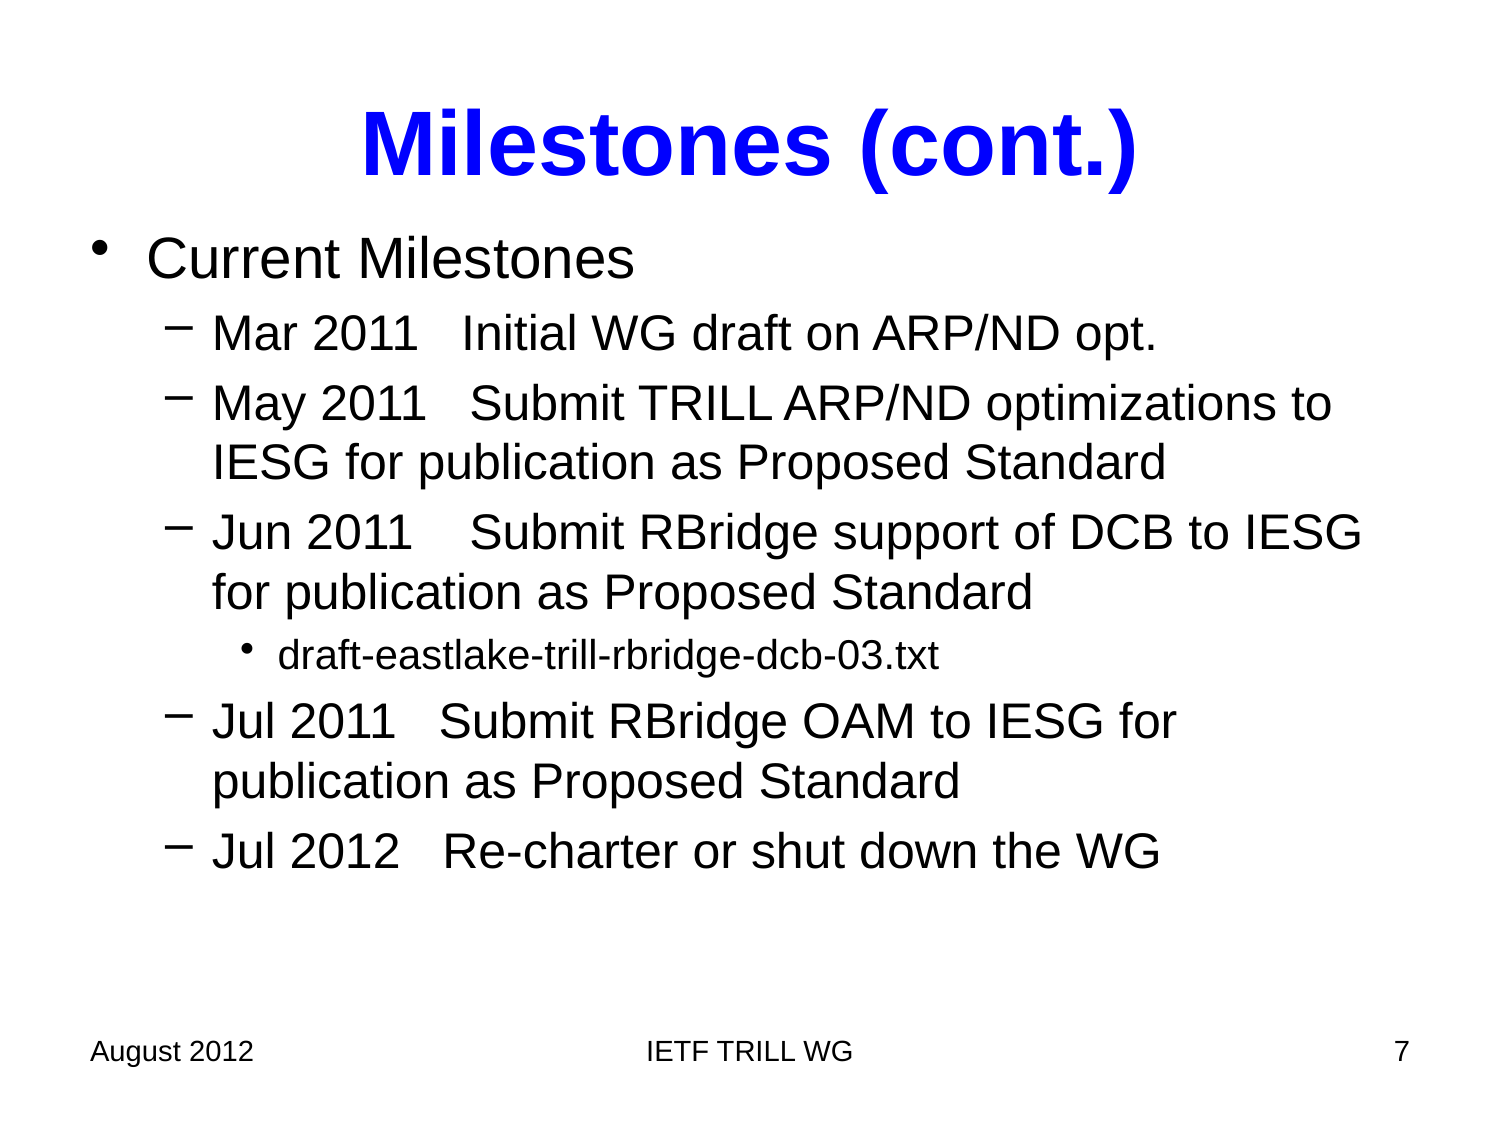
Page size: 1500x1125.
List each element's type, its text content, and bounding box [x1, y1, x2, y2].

title Milestones (cont.) [75, 45, 1425, 212]
slide_number 7 [1074, 1024, 1426, 1103]
list Current Milestones Mar 2011 Initial WG draft on ARP/ND opt. May 2011 Submit TRILL ARP/ND optimizations to IESG for publication as Proposed Standard Jun 2011 Submit RBridge support of DCB to IESG for publication as Proposed Standard draft-eastlake-trill-rbridge-dcb-03.txt Jul 2011 Submit RBridge OAM to IESG for publication as Proposed Standard Jul 2012 Re-charter or shut down the WG [75, 212, 1425, 1005]
footer IETF TRILL WG [512, 1024, 988, 1103]
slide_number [74, 1024, 426, 1103]
